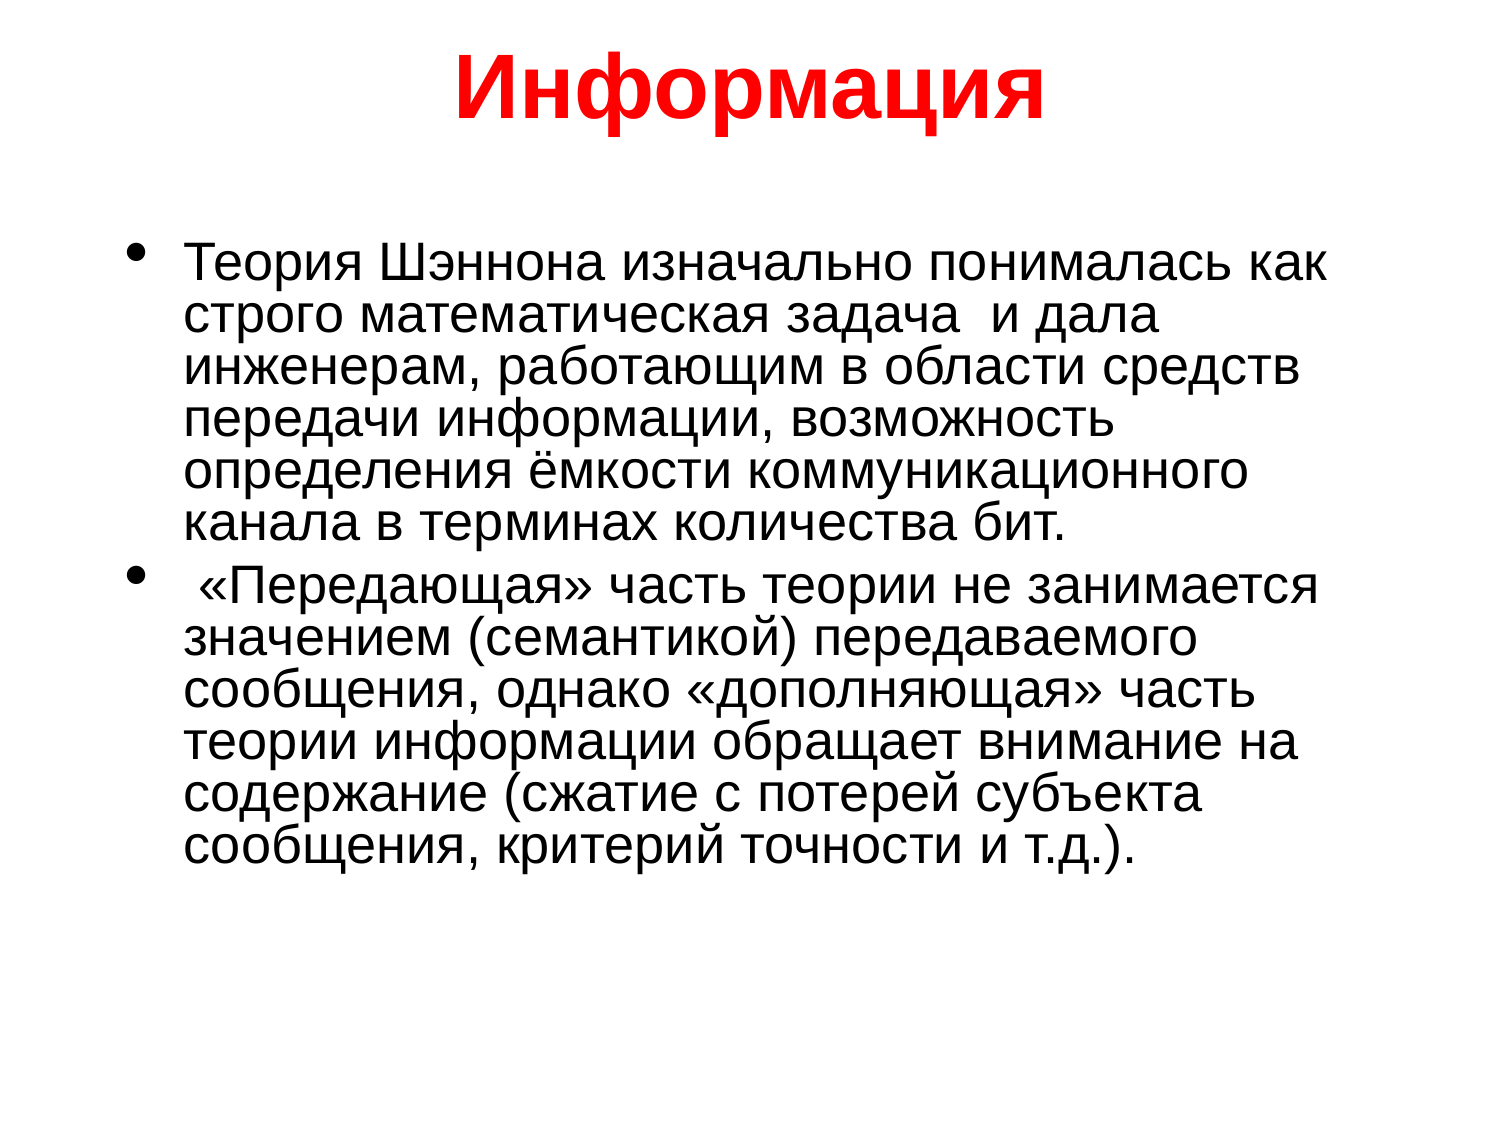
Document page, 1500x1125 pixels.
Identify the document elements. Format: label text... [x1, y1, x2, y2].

text_box Информация [76, 45, 1425, 185]
text_box Теория Шэннона изначально понималась как строго математическая задача и дала инженерам, работающим в области средств передачи информации, возможность определения ёмкости коммуникационного канала в терминах количества бит. «Передающая» часть теории не занимается значением (семантикой) передаваемого сообщения, однако «дополняющая» часть теории информации обращает внимание на содержание (сжатие c потерей субъекта сообщения, критерий точности и т.д.). [112, 231, 1447, 1012]
